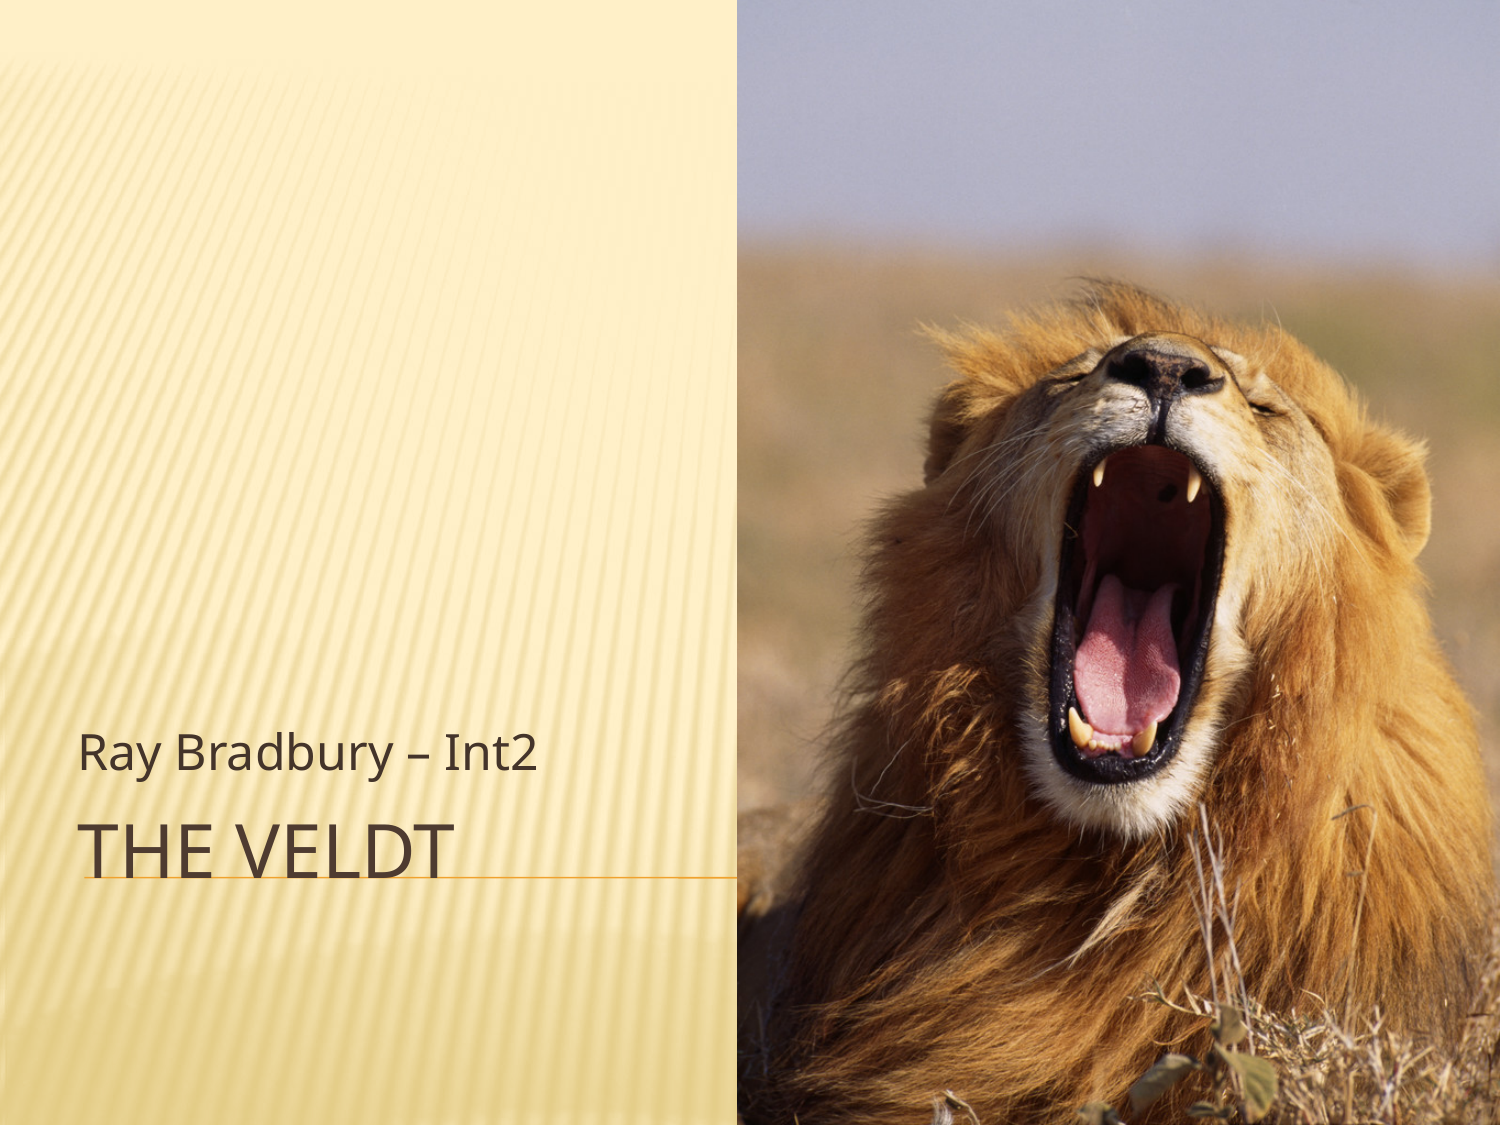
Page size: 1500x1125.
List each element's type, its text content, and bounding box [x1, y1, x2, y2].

subtitle Ray Bradbury – Int2 [62, 637, 727, 788]
title The Veldt [62, 796, 727, 997]
picture [737, 0, 1500, 1125]
